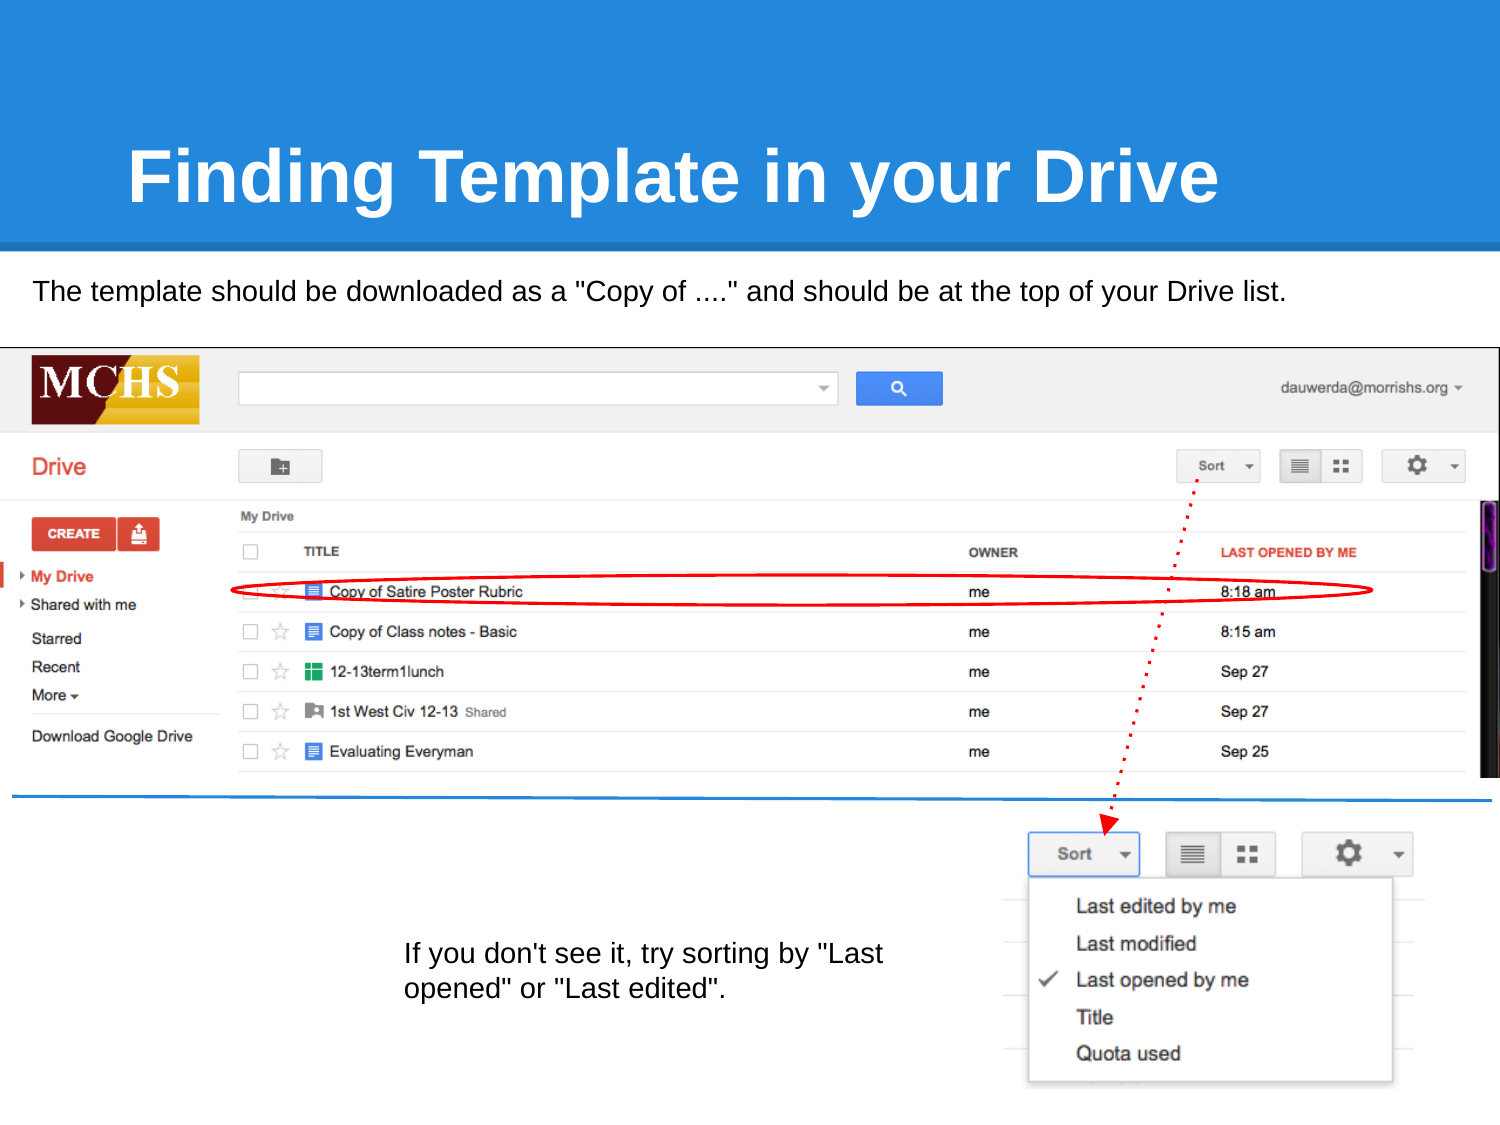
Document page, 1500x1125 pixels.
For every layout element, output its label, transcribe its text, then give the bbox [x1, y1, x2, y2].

text_box [1003, 824, 1425, 1089]
text_box If you don't see it, try sorting by "Last opened" or "Last edited". [388, 919, 989, 1019]
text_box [1103, 478, 1198, 837]
text_box The template should be downloaded as a "Copy of ...." and should be at the top of your Drive list. [17, 257, 1500, 323]
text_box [11, 796, 1098, 801]
text_box [0, 347, 1500, 778]
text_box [1202, 796, 1493, 801]
text_box [231, 575, 1098, 606]
text_box [1202, 579, 1372, 601]
title Finding Template in your Drive [75, 14, 1425, 233]
